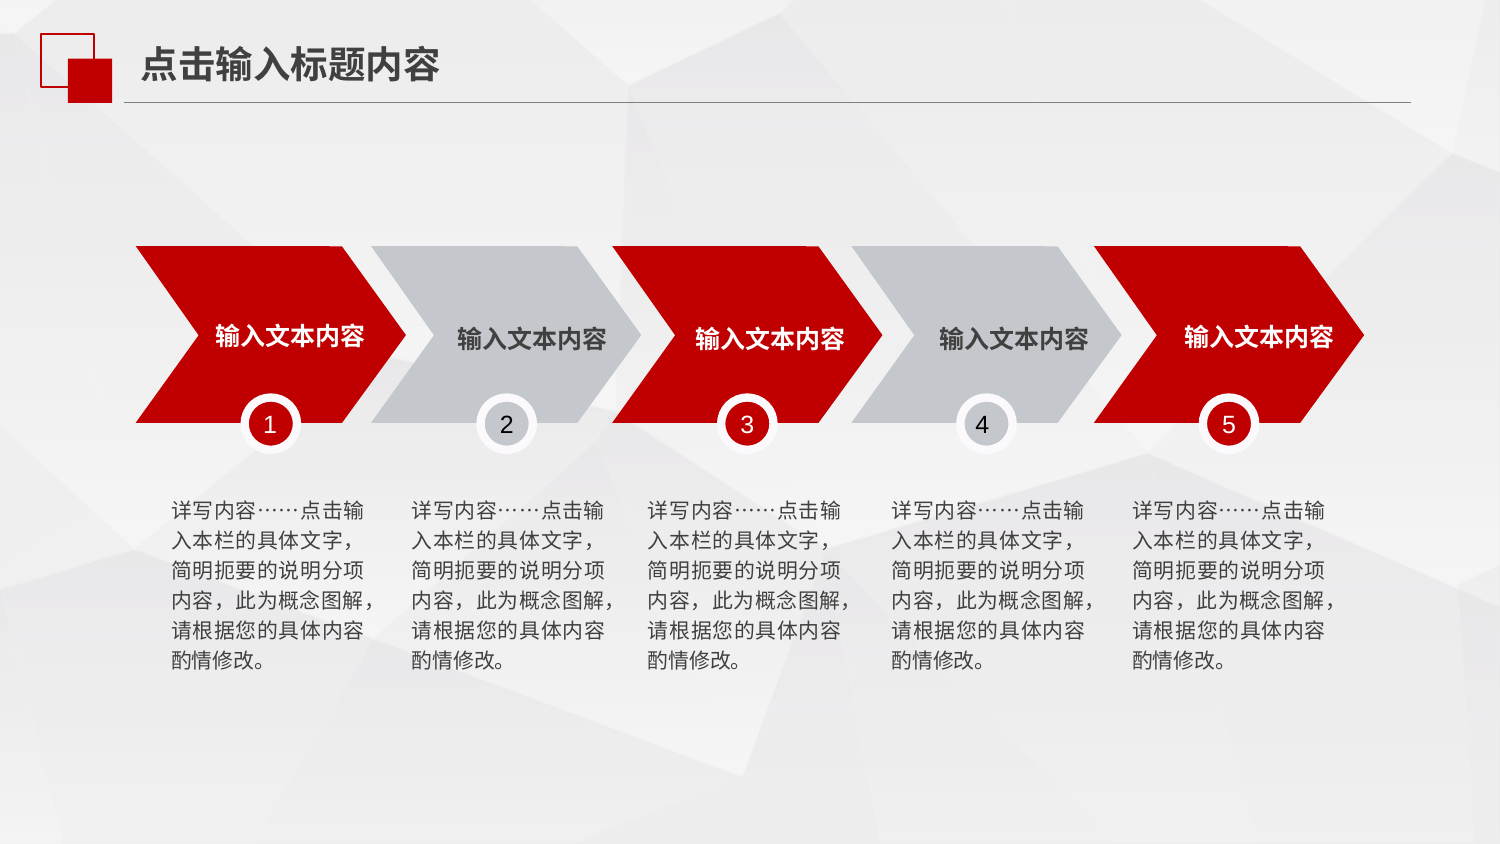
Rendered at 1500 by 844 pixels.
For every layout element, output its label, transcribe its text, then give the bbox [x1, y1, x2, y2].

text_box 详写内容……点击输入本栏的具体文字，简明扼要的说明分项内容，此为概念图解，请根据您的具体内容酌情修改。 [647, 492, 842, 673]
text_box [135, 245, 369, 423]
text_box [370, 245, 610, 423]
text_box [720, 397, 774, 451]
text_box 详写内容……点击输入本栏的具体文字，简明扼要的说明分项内容，此为概念图解，请根据您的具体内容酌情修改。 [891, 492, 1085, 673]
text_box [244, 397, 298, 451]
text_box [851, 245, 1092, 423]
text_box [960, 397, 1013, 451]
text_box 点击输入标题内容 [140, 32, 491, 95]
text_box 详写内容……点击输入本栏的具体文字，简明扼要的说明分项内容，此为概念图解，请根据您的具体内容酌情修改。 [171, 492, 365, 673]
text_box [1093, 245, 1365, 423]
text_box 详写内容……点击输入本栏的具体文字，简明扼要的说明分项内容，此为概念图解，请根据您的具体内容酌情修改。 [1132, 492, 1326, 673]
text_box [1202, 397, 1256, 451]
text_box 详写内容……点击输入本栏的具体文字，简明扼要的说明分项内容，此为概念图解，请根据您的具体内容酌情修改。 [411, 492, 605, 673]
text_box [480, 397, 534, 451]
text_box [611, 245, 850, 423]
picture [0, 0, 1500, 844]
